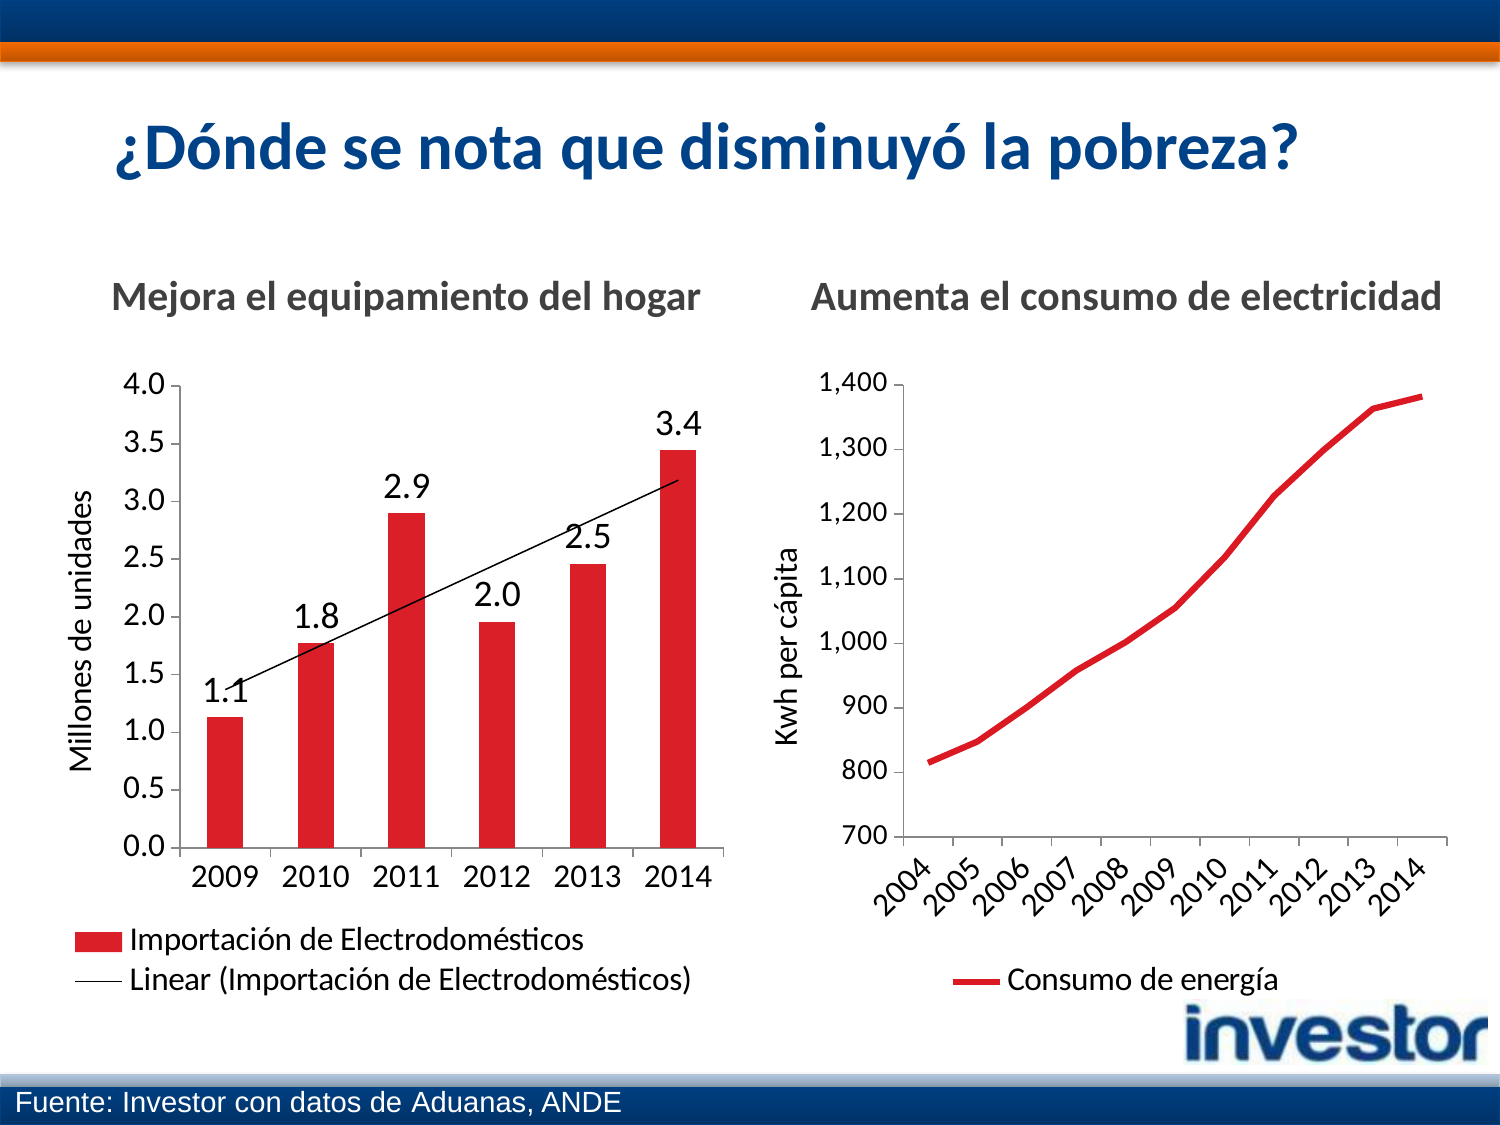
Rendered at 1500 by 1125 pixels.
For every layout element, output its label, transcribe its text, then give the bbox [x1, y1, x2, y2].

chart [761, 356, 1471, 1006]
picture [1183, 999, 1488, 1065]
title ¿Dónde se nota que disminuyó la pobreza? [74, 54, 1341, 231]
chart [29, 356, 738, 1006]
text_box Fuente: Investor con datos de Aduanas, ANDE [0, 1075, 1243, 1125]
list Aumenta el consumo de electricidad [795, 231, 1459, 327]
list Mejora el equipamiento del hogar [74, 251, 738, 327]
